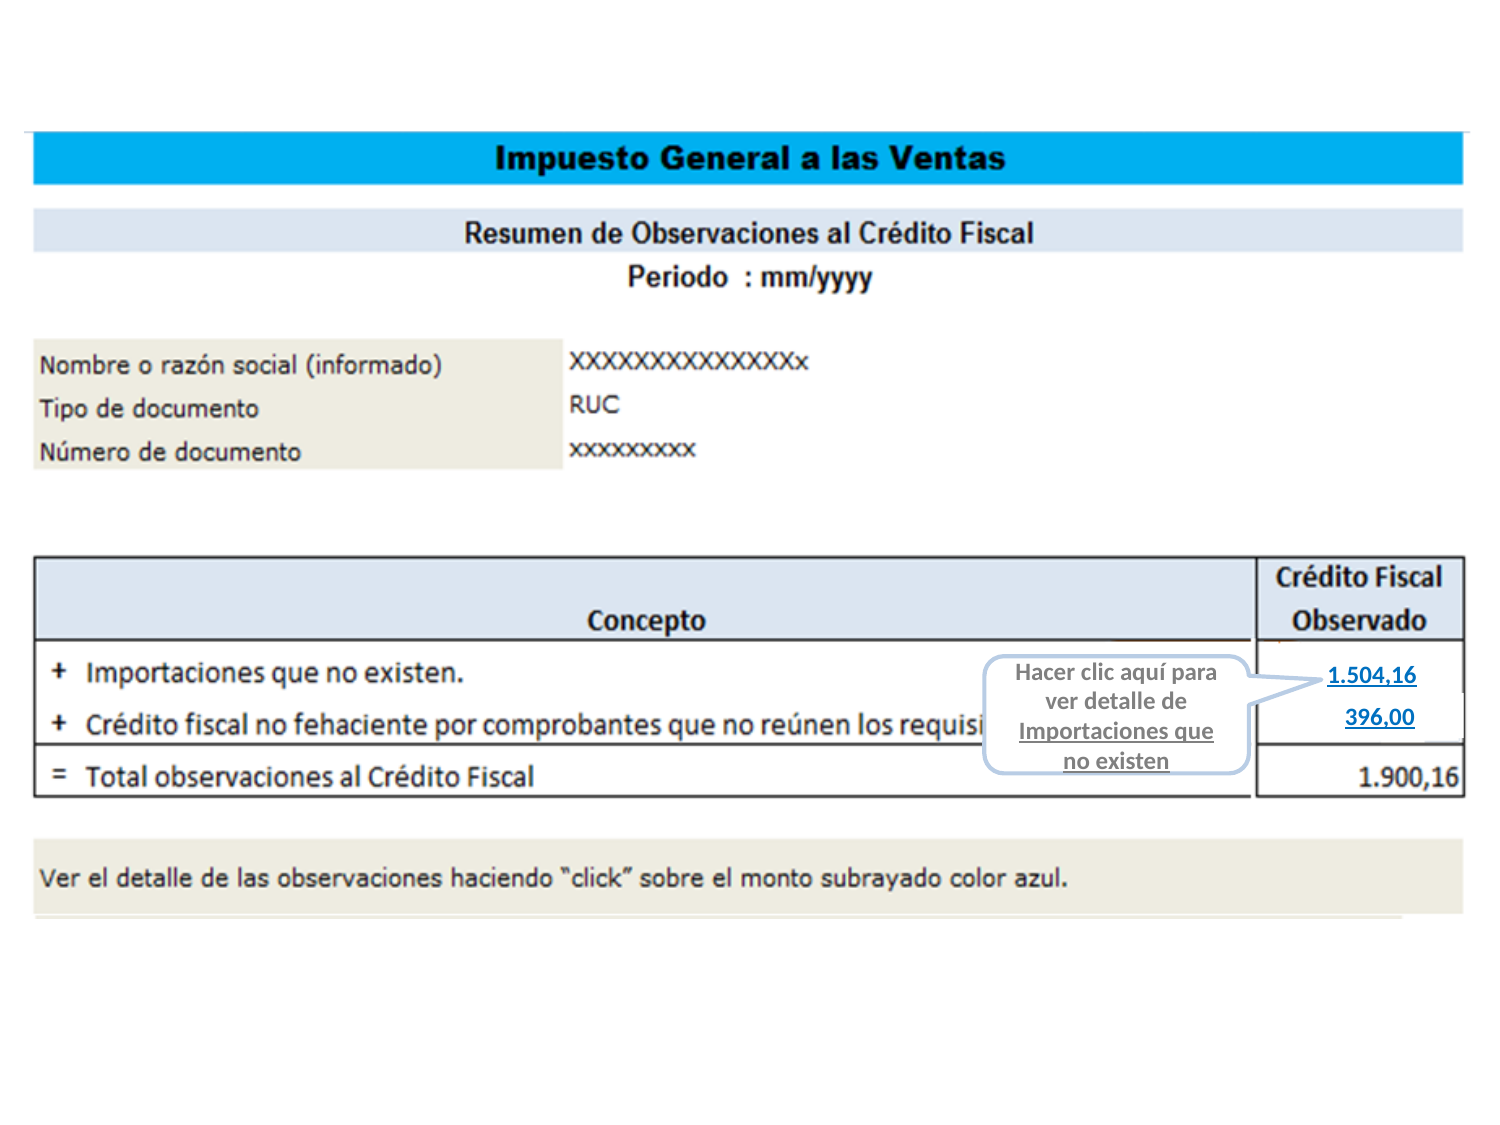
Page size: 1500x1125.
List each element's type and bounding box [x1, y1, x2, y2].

picture [24, 130, 1472, 920]
